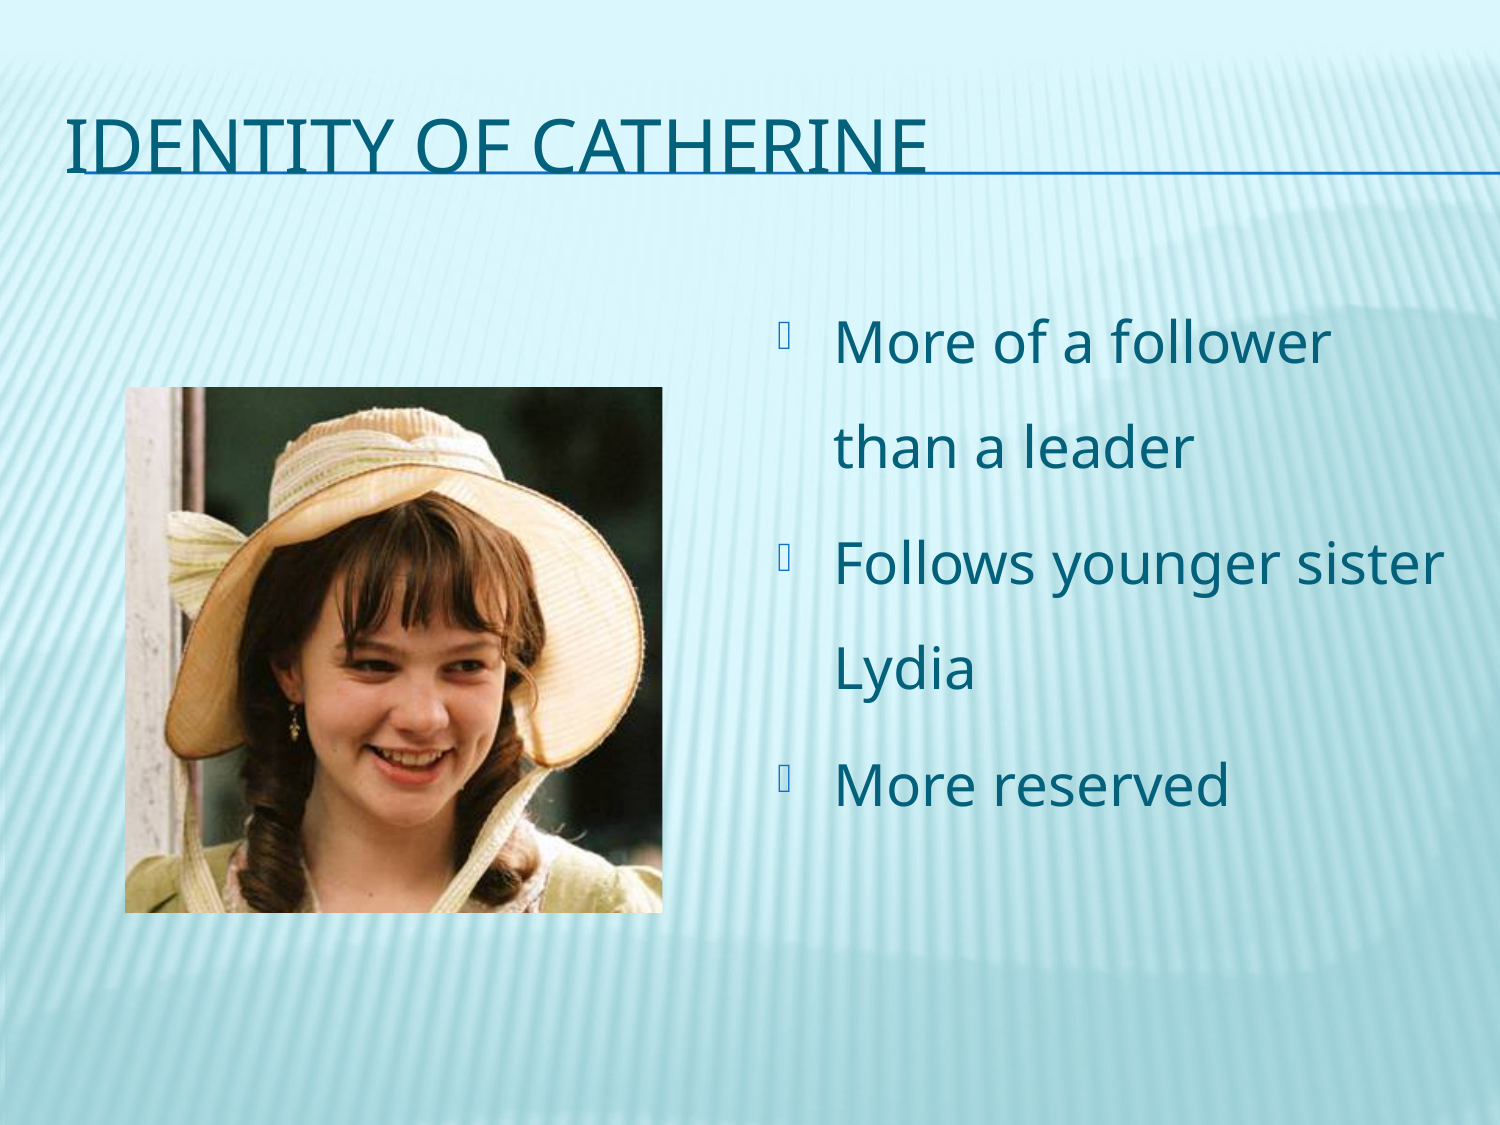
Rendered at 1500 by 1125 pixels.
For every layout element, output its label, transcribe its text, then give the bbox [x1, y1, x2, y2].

list More of a follower than a leader Follows younger sister Lydia More reserved [762, 262, 1475, 1038]
title Identity of Catherine [49, 75, 1475, 213]
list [124, 387, 663, 913]
